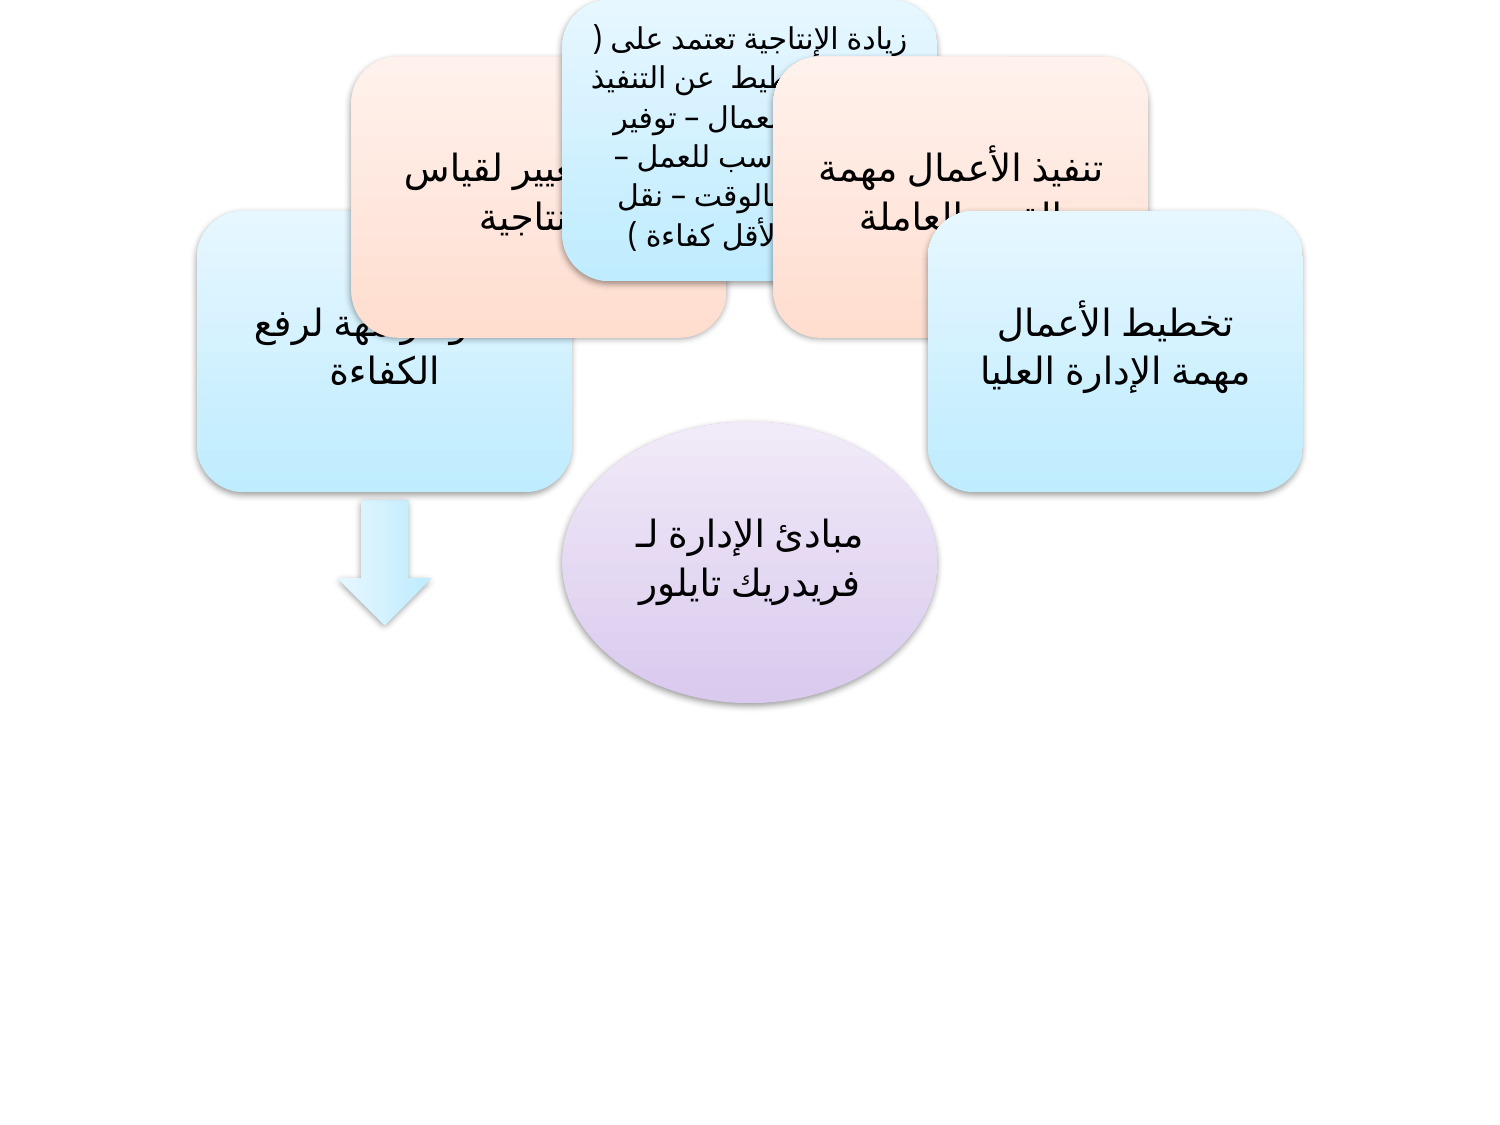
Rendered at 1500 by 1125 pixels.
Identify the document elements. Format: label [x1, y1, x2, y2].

text_box [0, 0, 1500, 1125]
